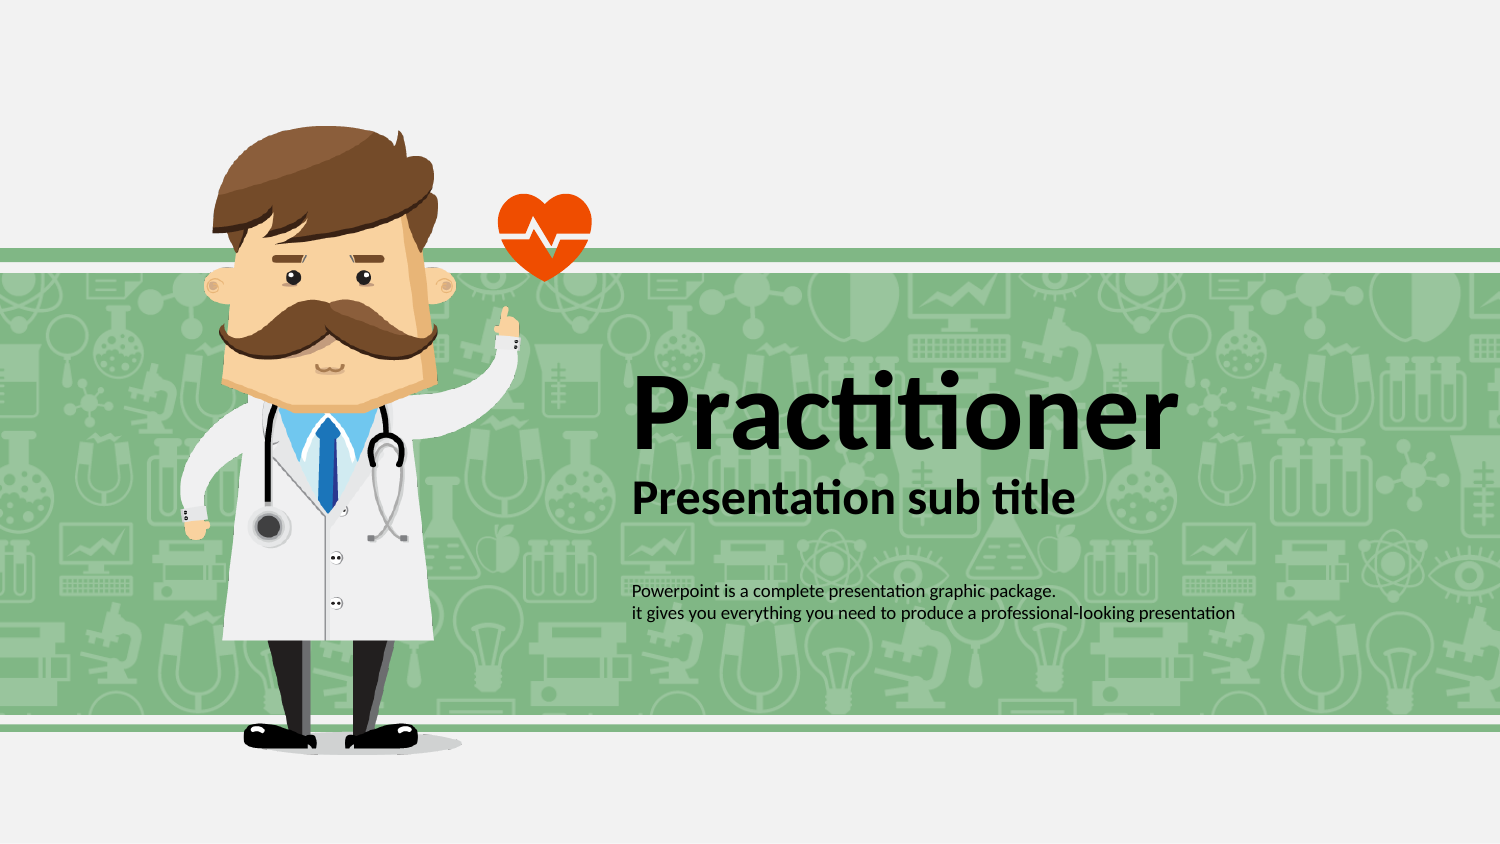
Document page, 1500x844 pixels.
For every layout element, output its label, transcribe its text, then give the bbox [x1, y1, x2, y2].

list Practitioner [631, 362, 1471, 476]
picture [0, 126, 1500, 764]
list Presentation sub title [631, 476, 1471, 540]
text_box Powerpoint is a complete presentation graphic package. it gives you everything you need to produce a professional-looking presentation [631, 578, 1274, 624]
